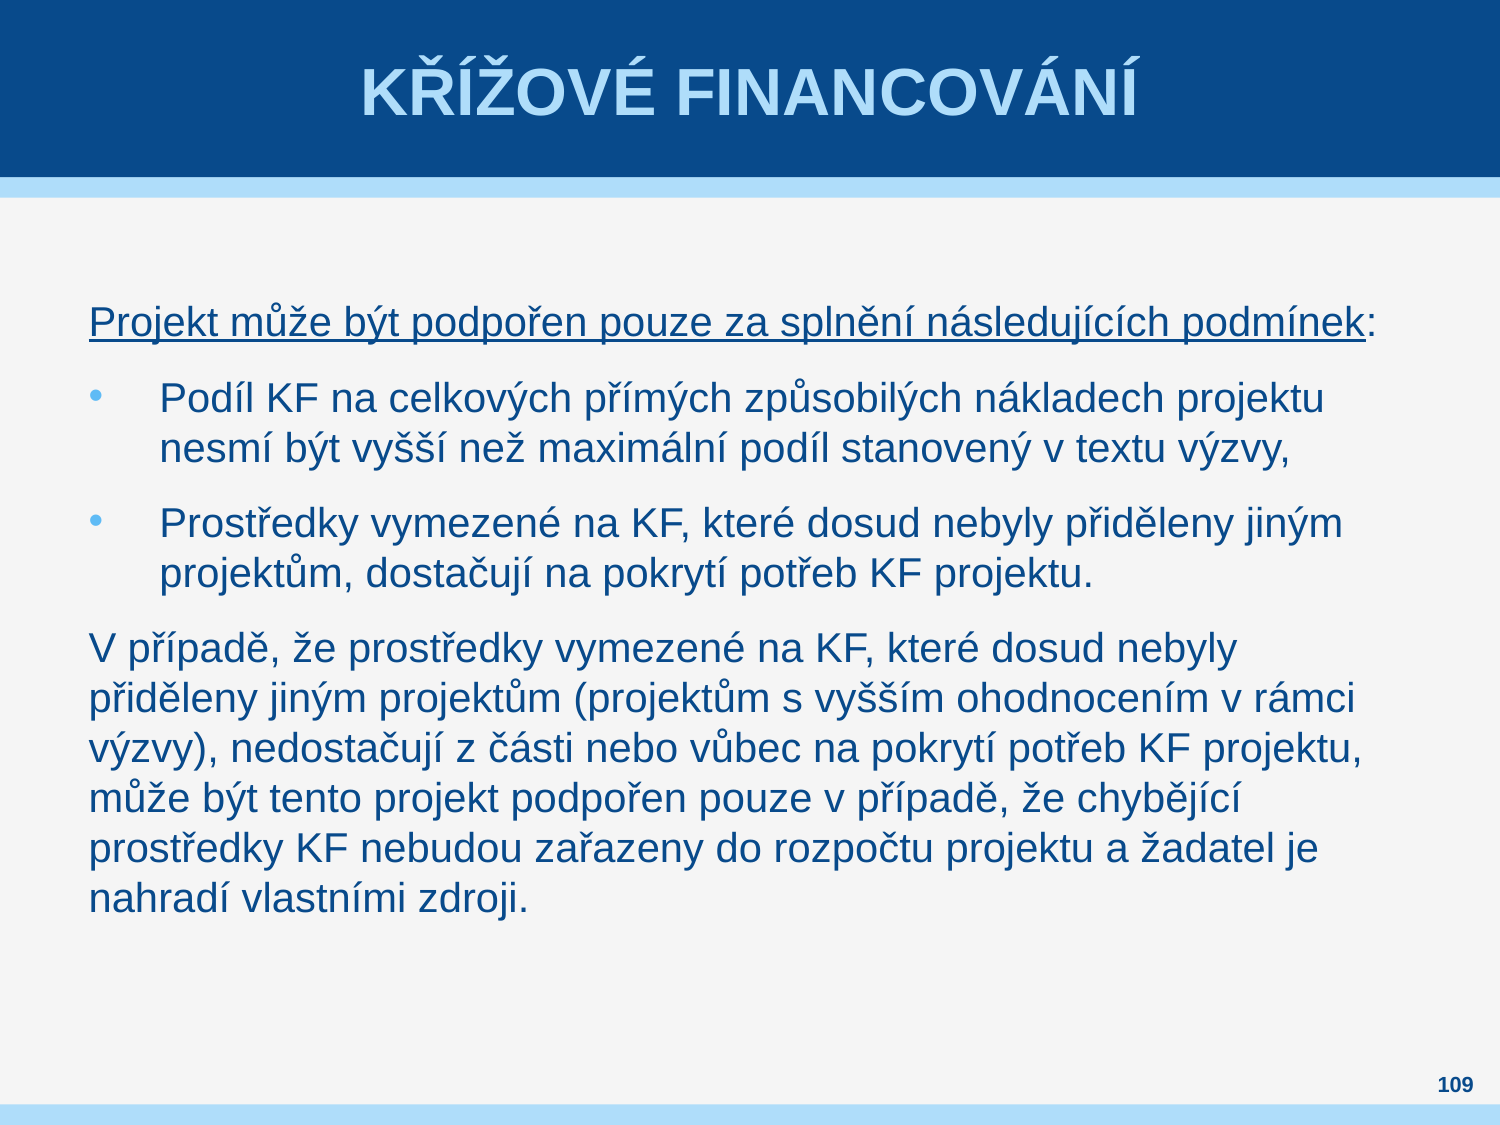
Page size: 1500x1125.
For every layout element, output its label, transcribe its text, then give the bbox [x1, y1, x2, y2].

slide_number 109 [1417, 1068, 1495, 1099]
title Křížové financování [59, 0, 1441, 178]
list Projekt může být podpořen pouze za splnění následujících podmínek: Podíl KF na celkových přímých způsobilých nákladech projektu nesmí být vyšší než maximální podíl stanovený v textu výzvy, Prostředky vymezené na KF, které dosud nebyly přiděleny jiným projektům, dostačují na pokrytí potřeb KF projektu. V případě, že prostředky vymezené na KF, které dosud nebyly přiděleny jiným projektům (projektům s vyšším ohodnocením v rámci výzvy), nedostačují z části nebo vůbec na pokrytí potřeb KF projektu, může být tento projekt podpořen pouze v případě, že chybějící prostředky KF nebudou zařazeny do rozpočtu projektu a žadatel je nahradí vlastními zdroji. [88, 295, 1412, 1004]
